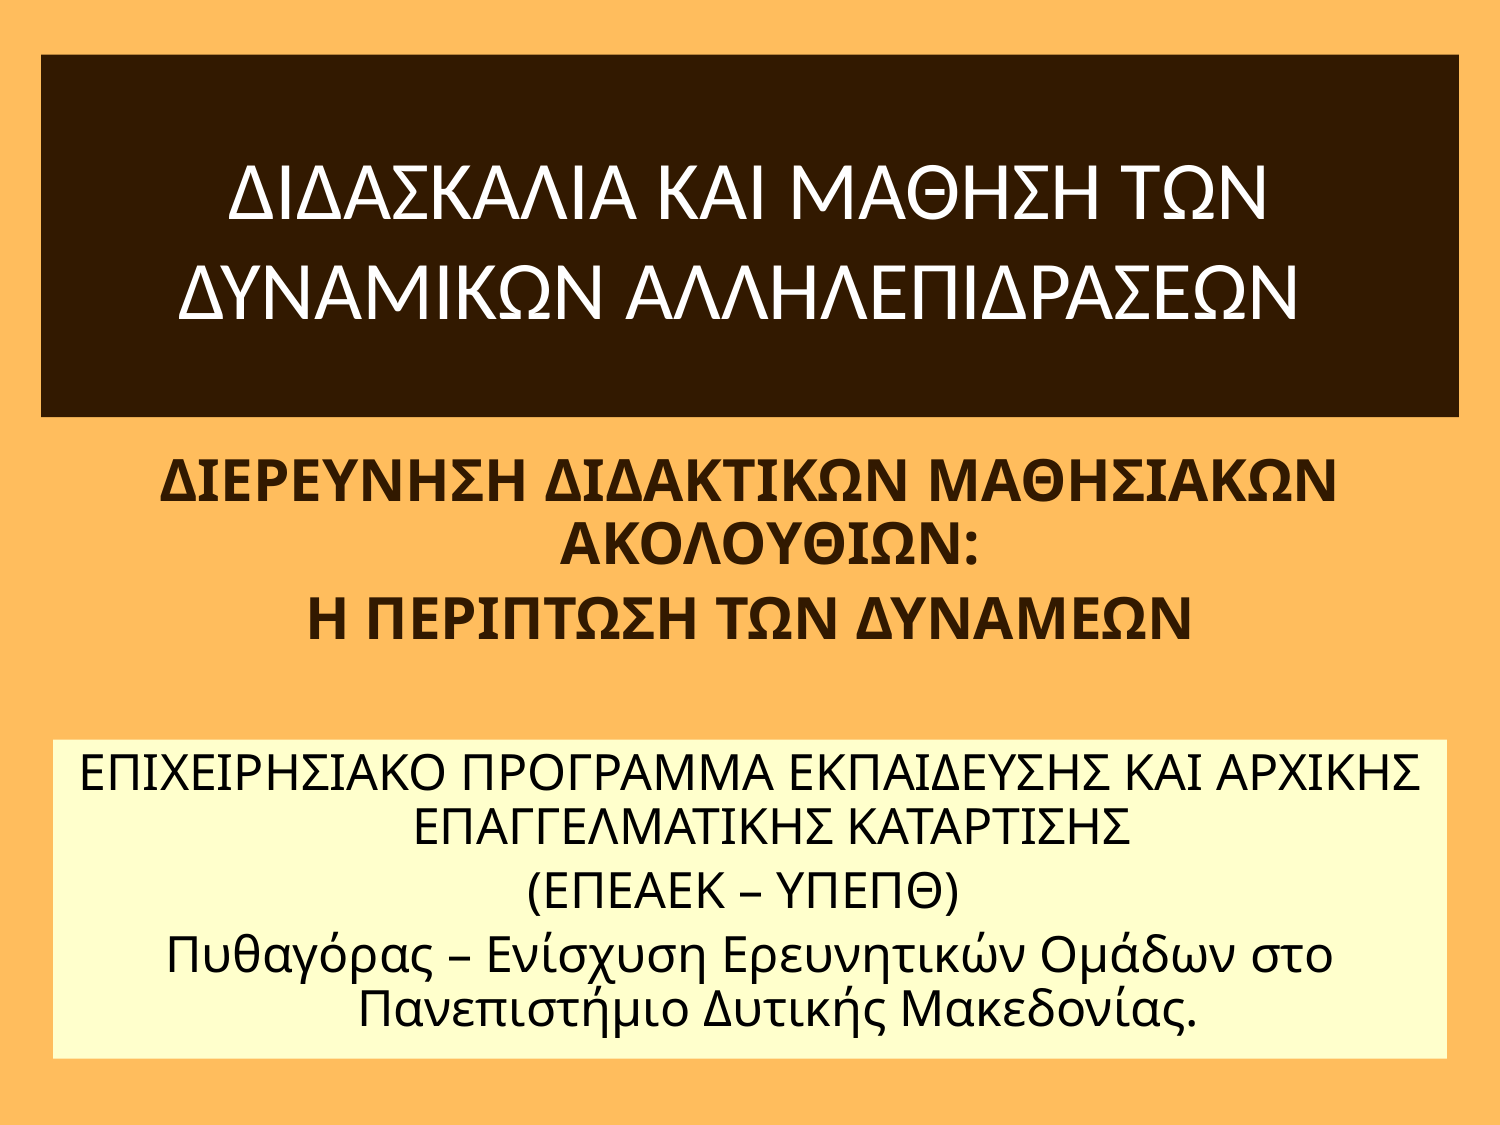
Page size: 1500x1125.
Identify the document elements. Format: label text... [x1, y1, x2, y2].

title ΔΙΔΑΣΚΑΛΙΑ ΚΑΙ ΜΑΘΗΣΗ ΤΩΝ ΔΥΝΑΜΙΚΩΝ ΑΛΛΗΛΕΠΙΔΡΑΣΕΩΝ [41, 54, 1459, 418]
text_box ΔΙΕΡΕΥΝΗΣΗ ΔΙΔΑΚΤΙΚΩΝ ΜΑΘΗΣΙΑΚΩΝ ΑΚΟΛΟΥΘΙΩΝ: Η ΠΕΡΙΠΤΩΣΗ ΤΩΝ ΔΥΝΑΜΕΩΝ [53, 444, 1447, 693]
list ΕΠΙΧΕΙΡΗΣΙΑΚΟ ΠΡΟΓΡΑΜΜΑ ΕΚΠΑΙΔΕΥΣΗΣ ΚΑΙ ΑΡΧΙΚΗΣ ΕΠΑΓΓΕΛΜΑΤΙΚΗΣ ΚΑΤΑΡΤΙΣΗΣ (ΕΠΕΑΕΚ – ΥΠΕΠΘ) Πυθαγόρας – Ενίσχυση Ερευνητικών Ομάδων στο Πανεπιστήμιο Δυτικής Μακεδονίας. [53, 739, 1447, 1059]
